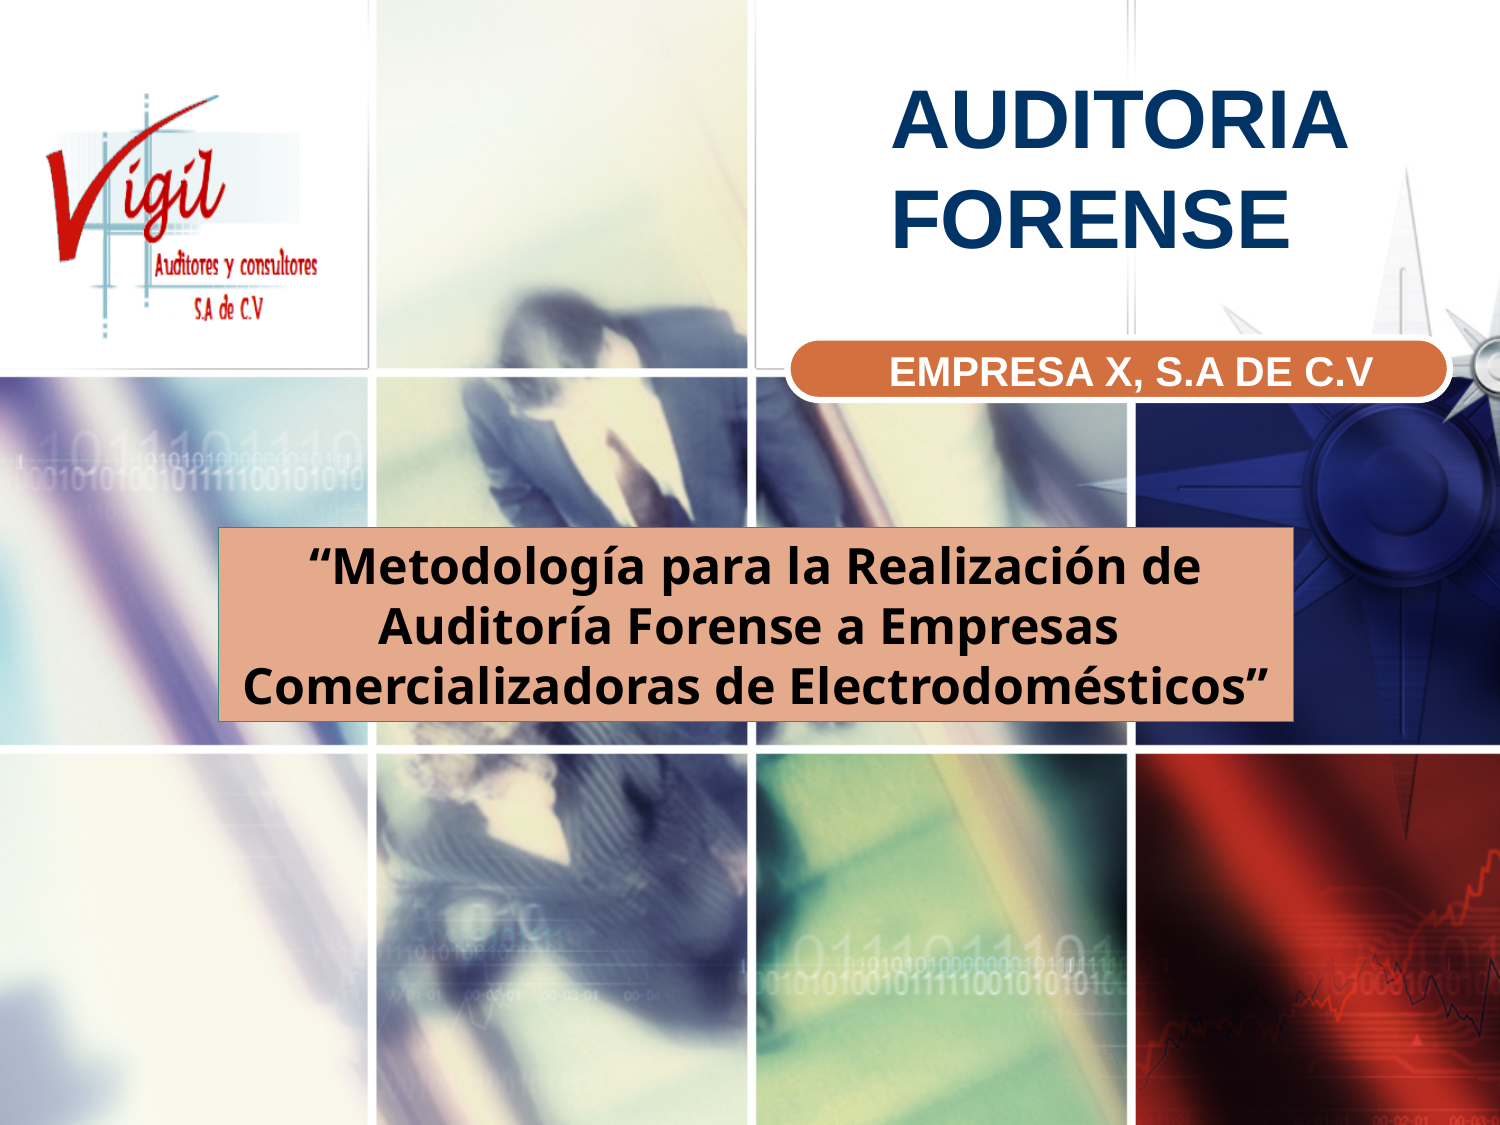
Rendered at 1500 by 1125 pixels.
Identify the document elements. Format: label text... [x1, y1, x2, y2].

title AUDITORIA FORENSE [874, 87, 1438, 243]
subtitle EMPRESA X, S.A DE C.V [799, 337, 1463, 388]
text_box “Metodología para la Realización de Auditoría Forense a Empresas Comercializadoras de Electrodomésticos” [218, 527, 1294, 722]
picture [0, 0, 1500, 1125]
